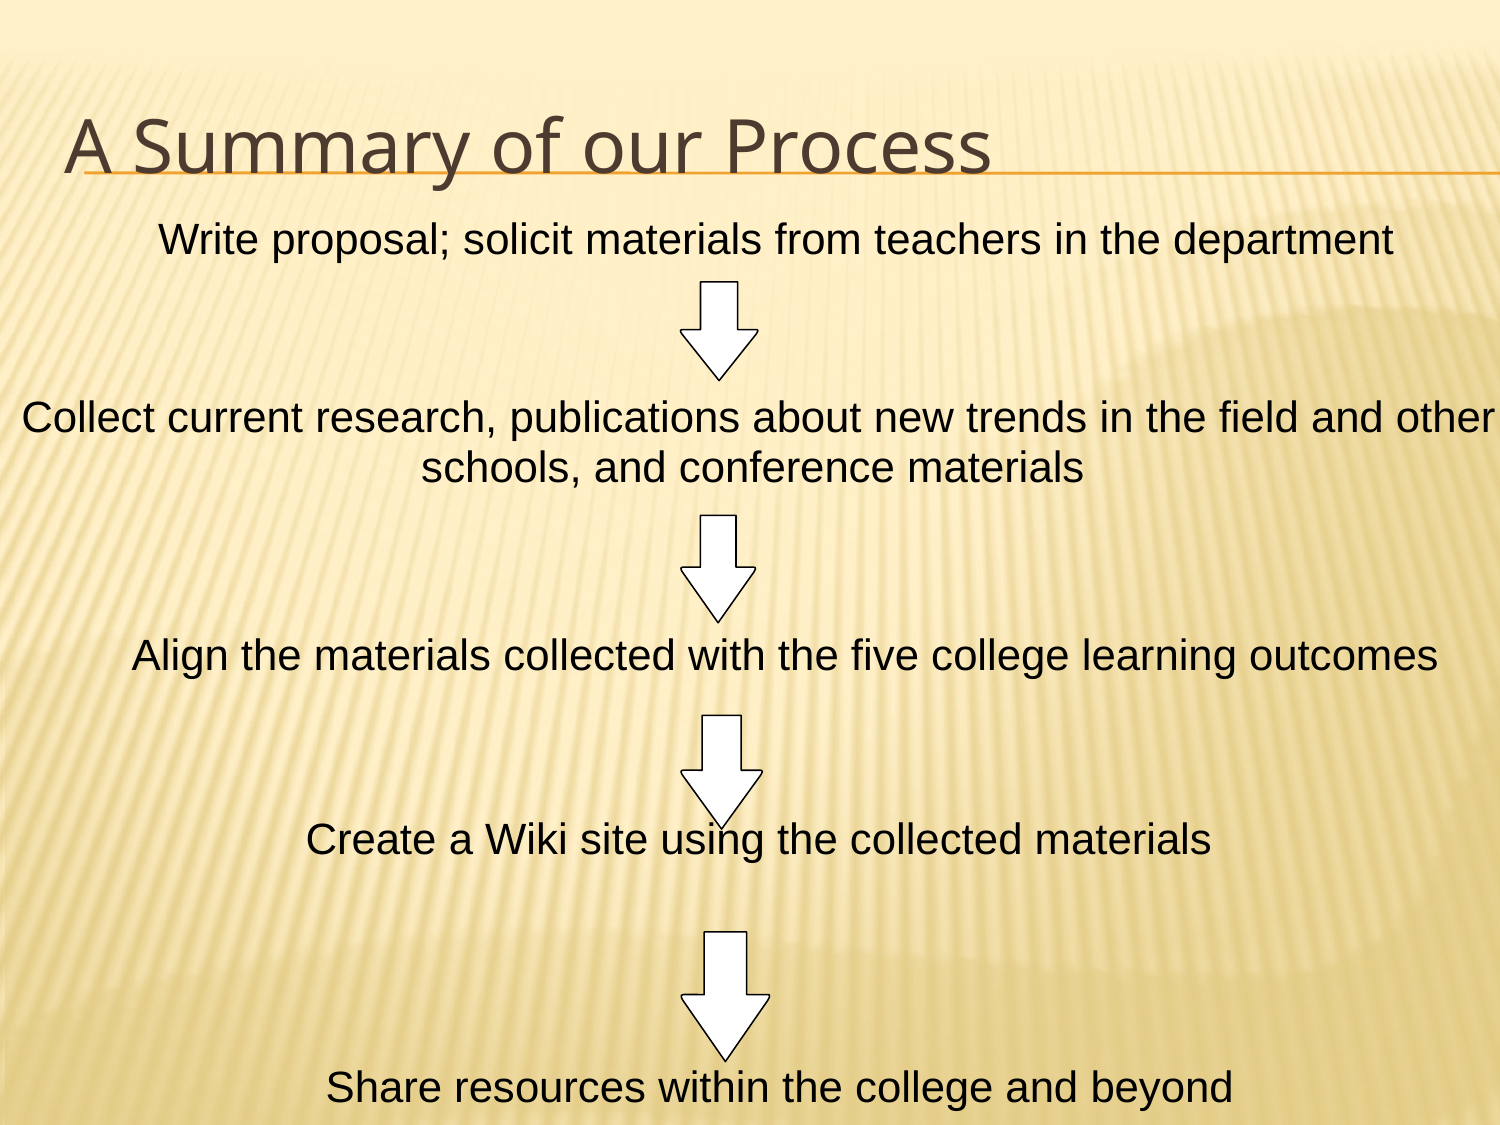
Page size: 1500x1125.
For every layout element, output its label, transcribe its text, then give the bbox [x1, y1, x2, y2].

text_box Create a Wiki site using the collected materials [18, 814, 1500, 865]
text_box [681, 715, 763, 814]
text_box [681, 931, 770, 1062]
text_box Align the materials collected with the five college learning outcomes [0, 630, 1500, 681]
text_box Collect current research, publications about new trends in the field and other schools, and conference materials [18, 392, 1500, 493]
text_box Write proposal; solicit materials from teachers in the department [51, 214, 1500, 265]
text_box [680, 281, 758, 381]
text_box Share resources within the college and beyond [49, 1062, 1500, 1113]
title A Summary of our Process [50, 75, 1475, 213]
text_box [680, 515, 756, 623]
